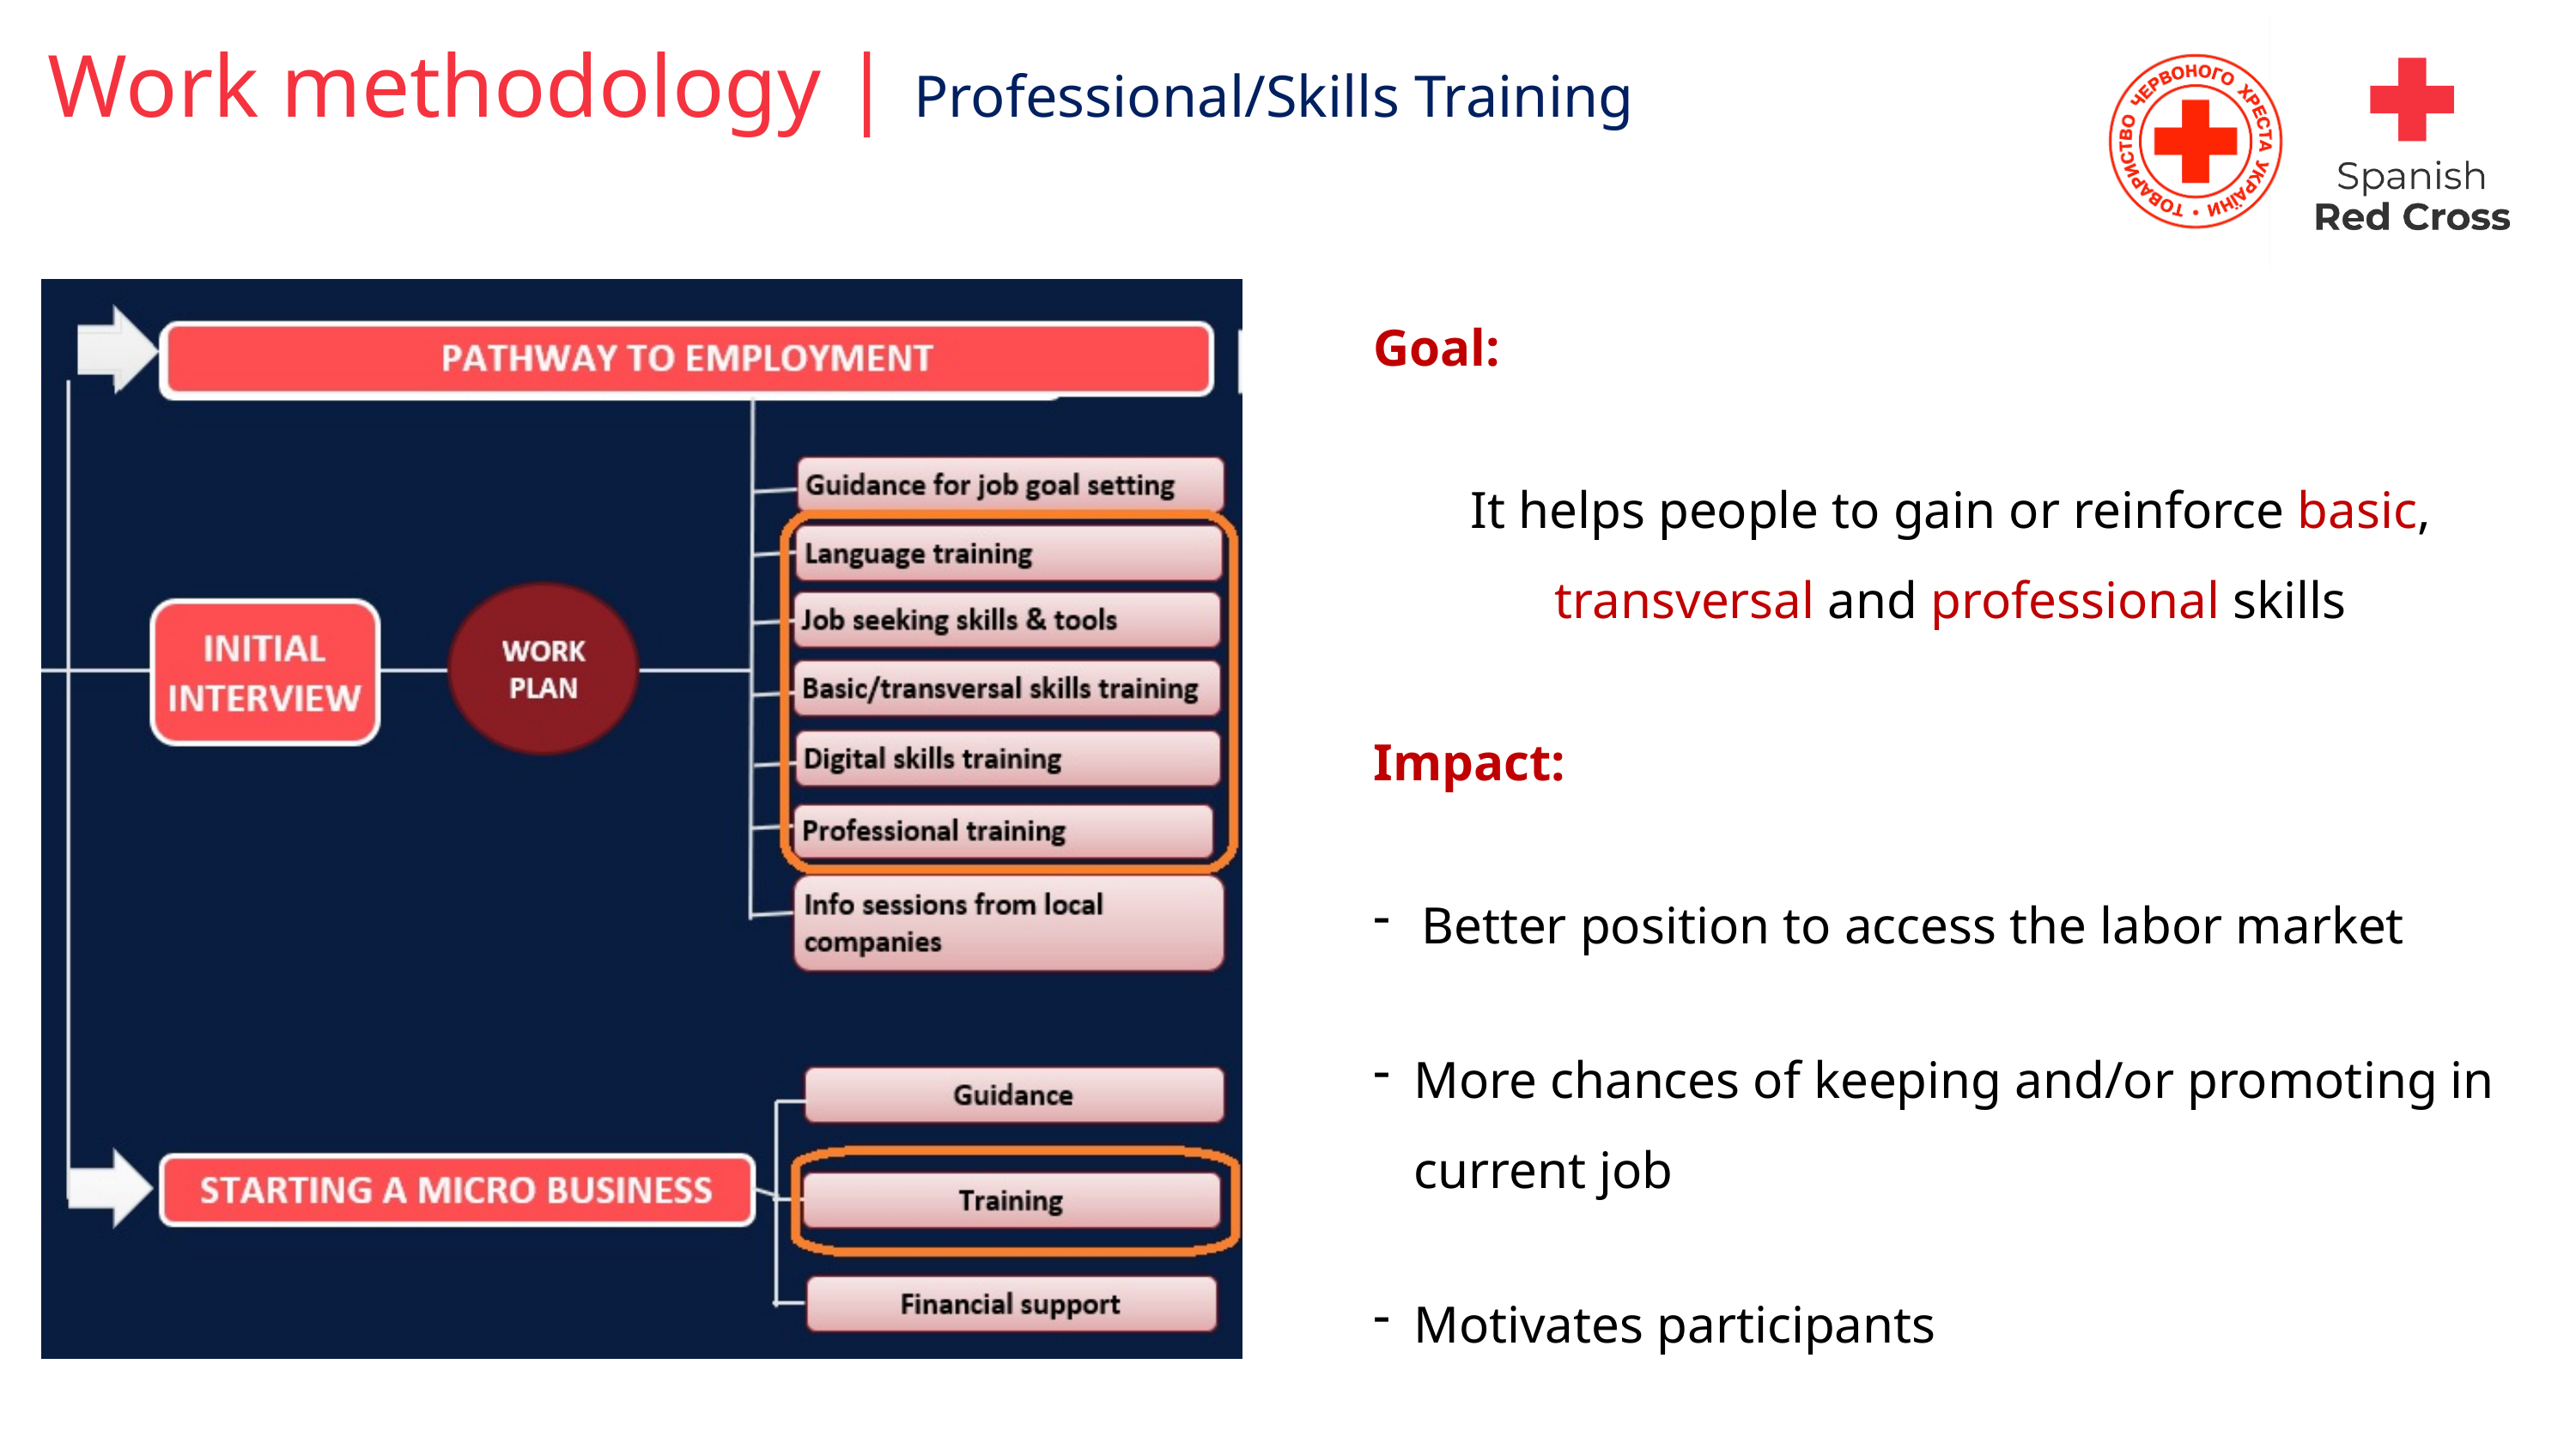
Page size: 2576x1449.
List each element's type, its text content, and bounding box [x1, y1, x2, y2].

text_box Goal: It helps people to gain or reinforce basic, transversal and professional skills Impact: Better position to access the labor market More chances of keeping and/or promoting in current job Motivates participants [1366, 279, 2535, 1360]
text_box Work methodology | Professional/Skills Training [41, 24, 1893, 141]
picture [2100, 3, 2547, 281]
picture [41, 279, 1242, 1359]
